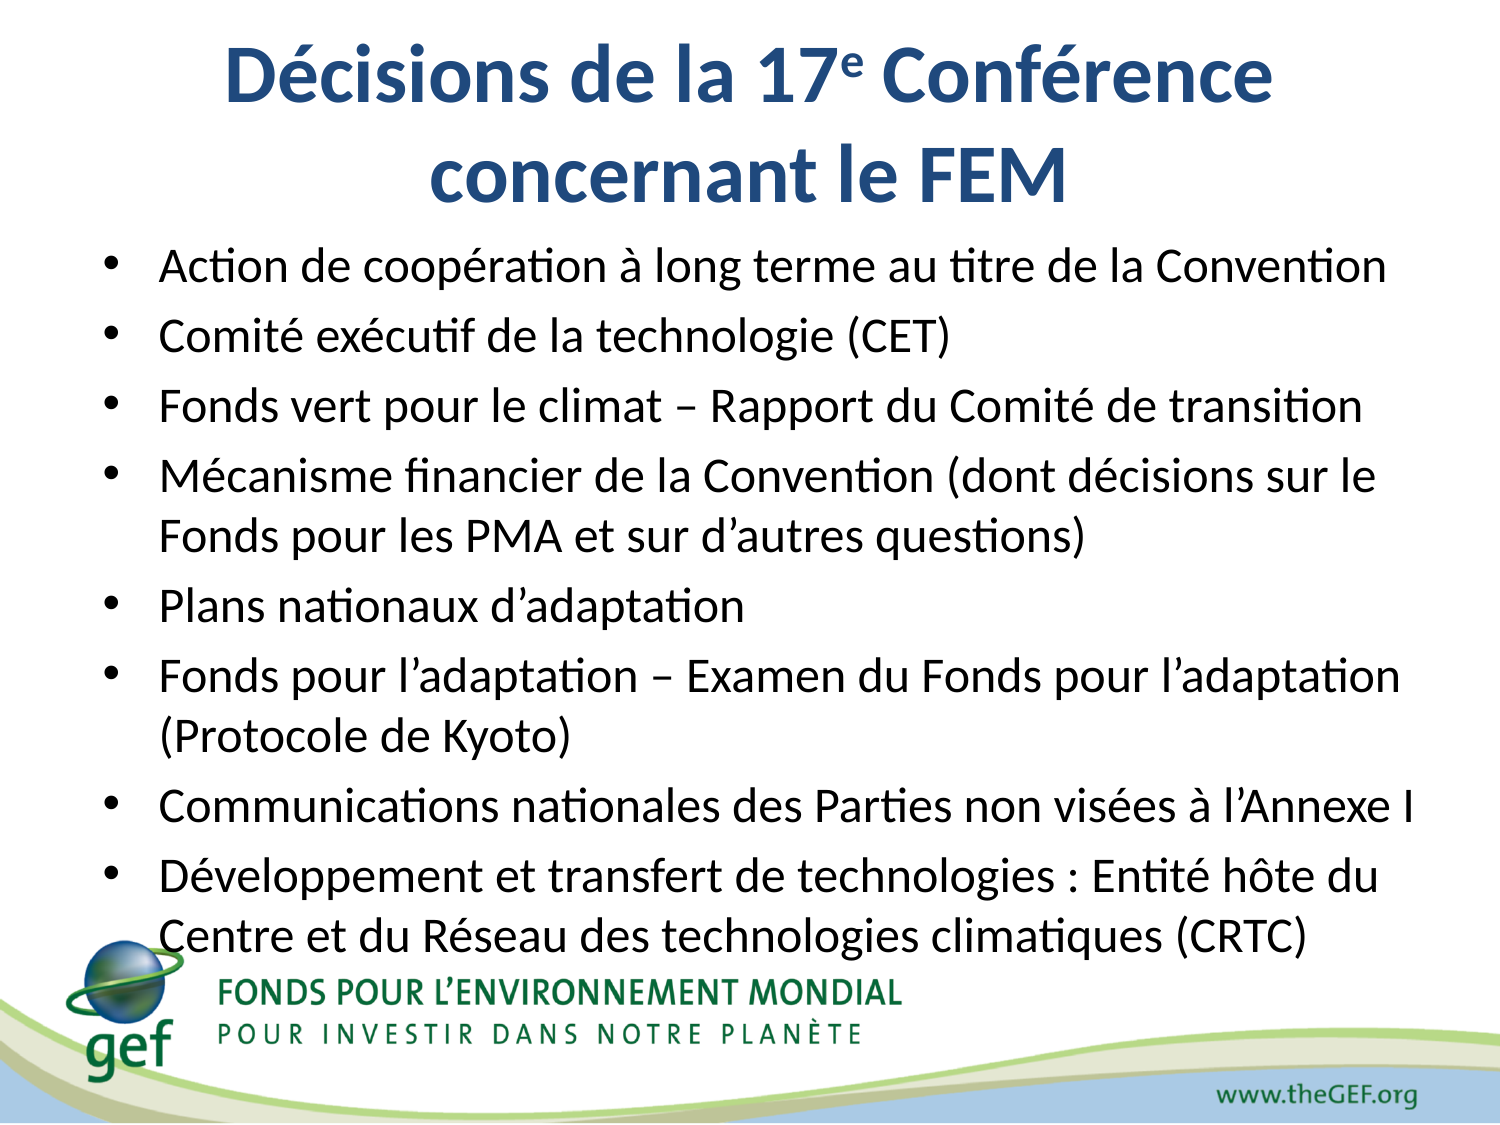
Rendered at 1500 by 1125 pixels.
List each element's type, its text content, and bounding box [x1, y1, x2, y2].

picture [0, 912, 1500, 1125]
title Décisions de la 17e Conférence concernant le FEM [74, 24, 1426, 213]
list Action de coopération à long terme au titre de la Convention Comité exécutif de la technologie (CET) Fonds vert pour le climat – Rapport du Comité de transition Mécanisme financier de la Convention (dont décisions sur le Fonds pour les PMA et sur d’autres questions) Plans nationaux d’adaptation Fonds pour l’adaptation – Examen du Fonds pour l’adaptation (Protocole de Kyoto) Communications nationales des Parties non visées à l’Annexe I Développement et transfert de technologies : Entité hôte du Centre et du Réseau des technologies climatiques (CRTC) [87, 224, 1438, 968]
